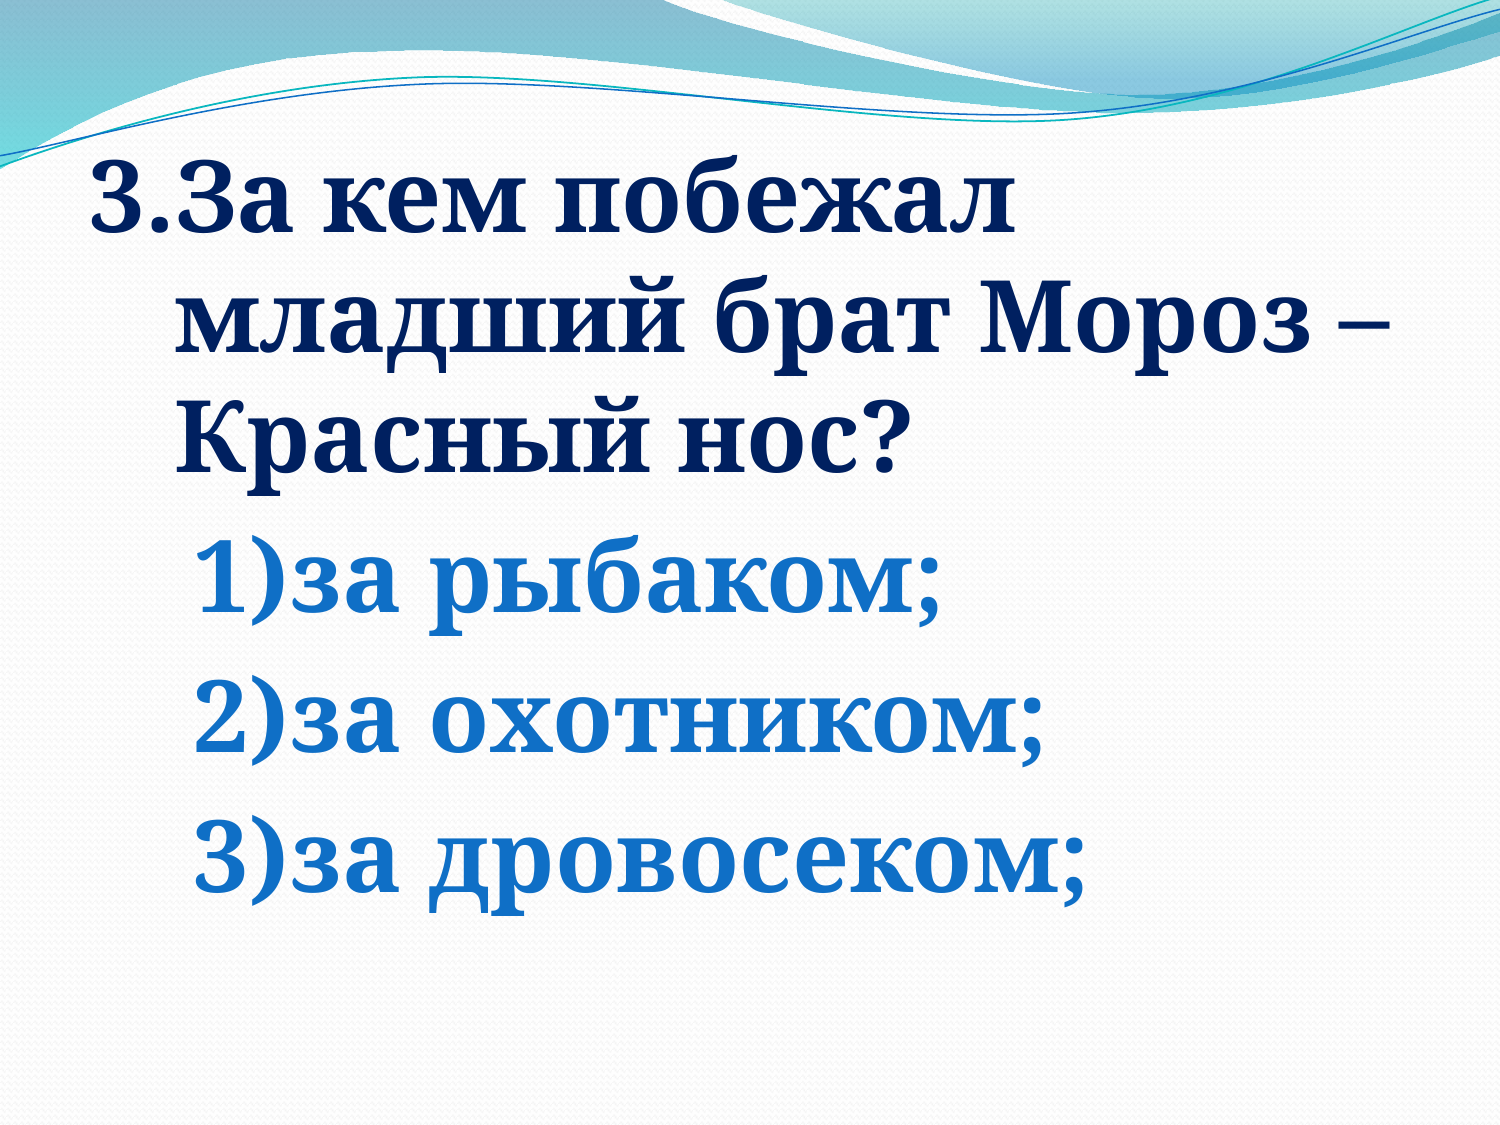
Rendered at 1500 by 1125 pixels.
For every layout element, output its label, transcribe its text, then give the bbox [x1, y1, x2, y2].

list 3.За кем побежал младший брат Мороз –Красный нос? 1)за рыбаком; 2)за охотником; 3)за дровосеком; [75, 125, 1425, 1038]
